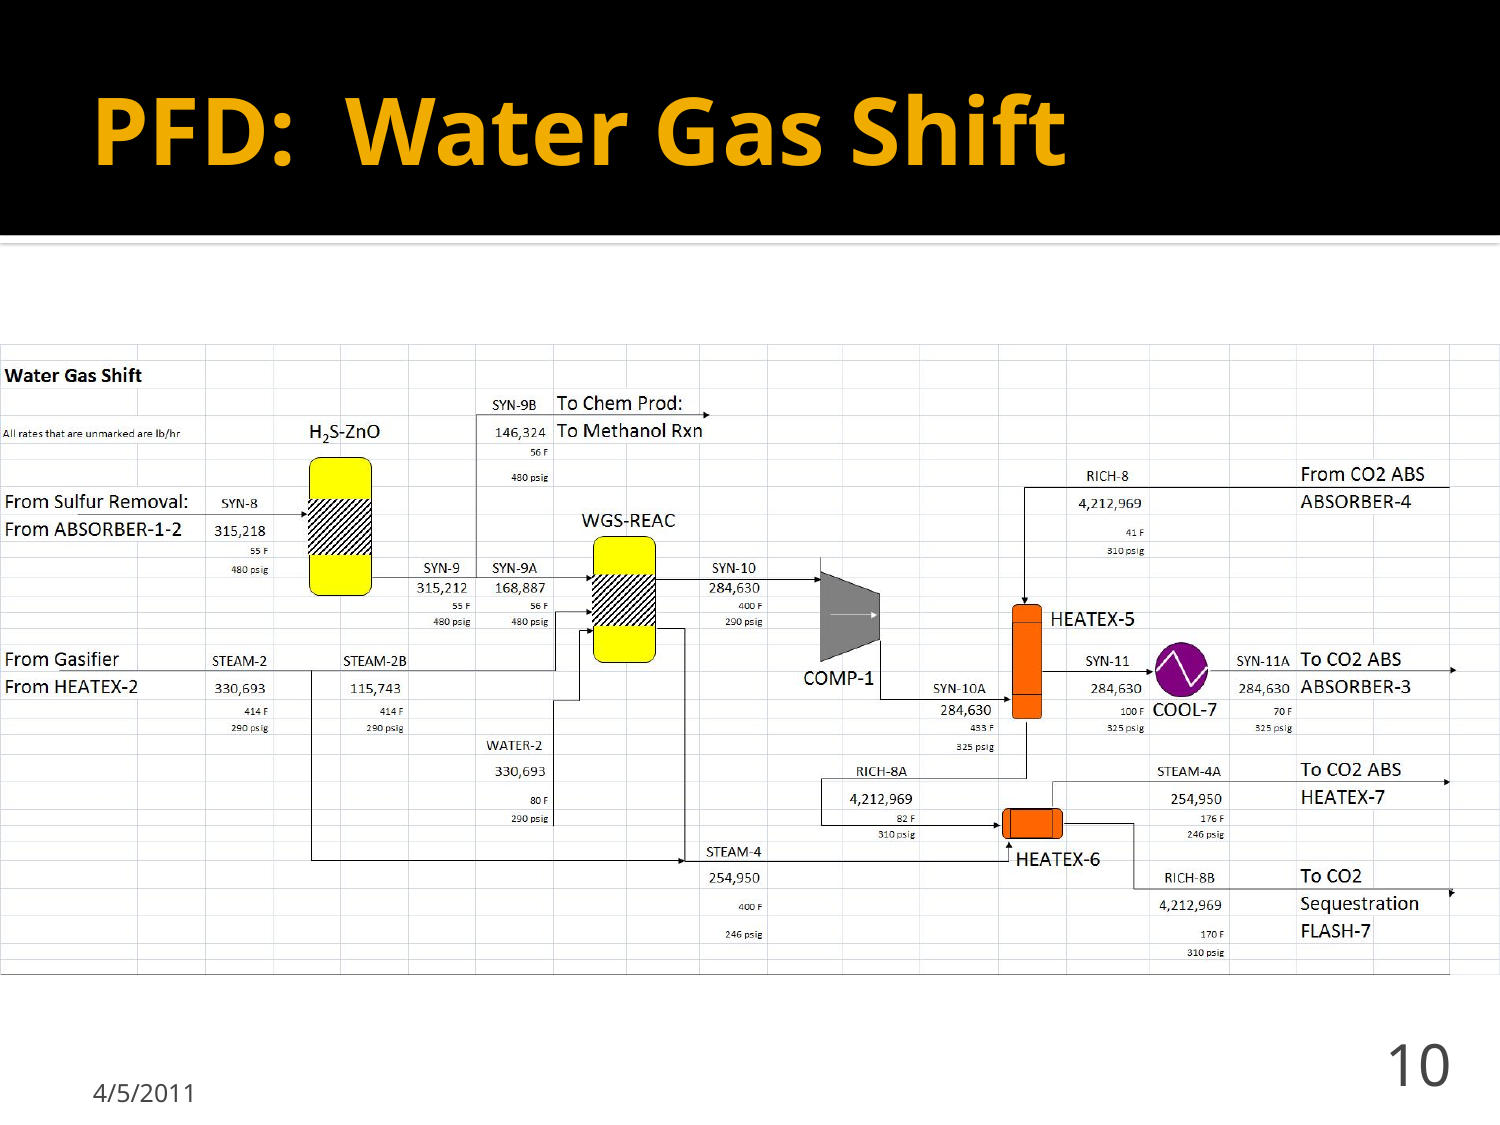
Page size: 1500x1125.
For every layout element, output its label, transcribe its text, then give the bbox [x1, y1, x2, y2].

title PFD: Water Gas Shift [75, 25, 1425, 231]
slide_number 10 [1345, 1062, 1467, 1108]
picture [0, 344, 1500, 975]
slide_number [75, 1062, 425, 1108]
